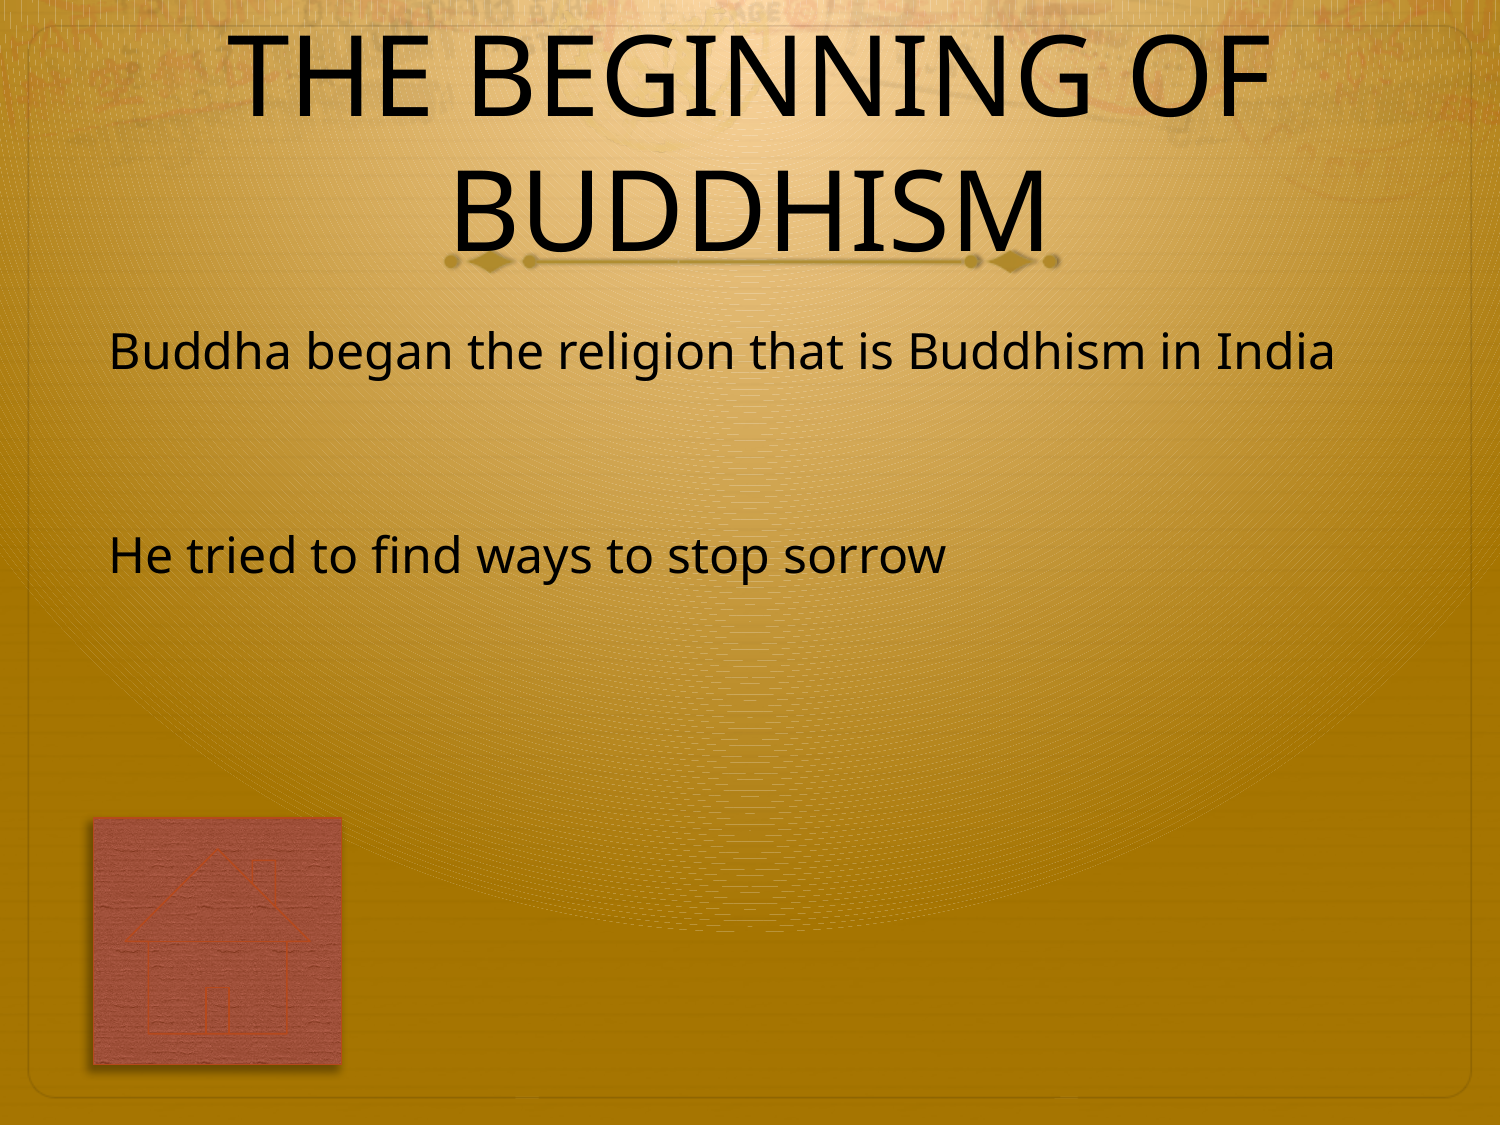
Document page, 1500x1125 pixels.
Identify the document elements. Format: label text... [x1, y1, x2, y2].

title THE BEGINNING OF BUDDHISM [93, 45, 1407, 233]
text_box [93, 817, 342, 1065]
picture [0, 0, 1500, 1125]
list Buddha began the religion that is Buddhism in India He tried to find ways to stop sorrow [93, 312, 1407, 988]
